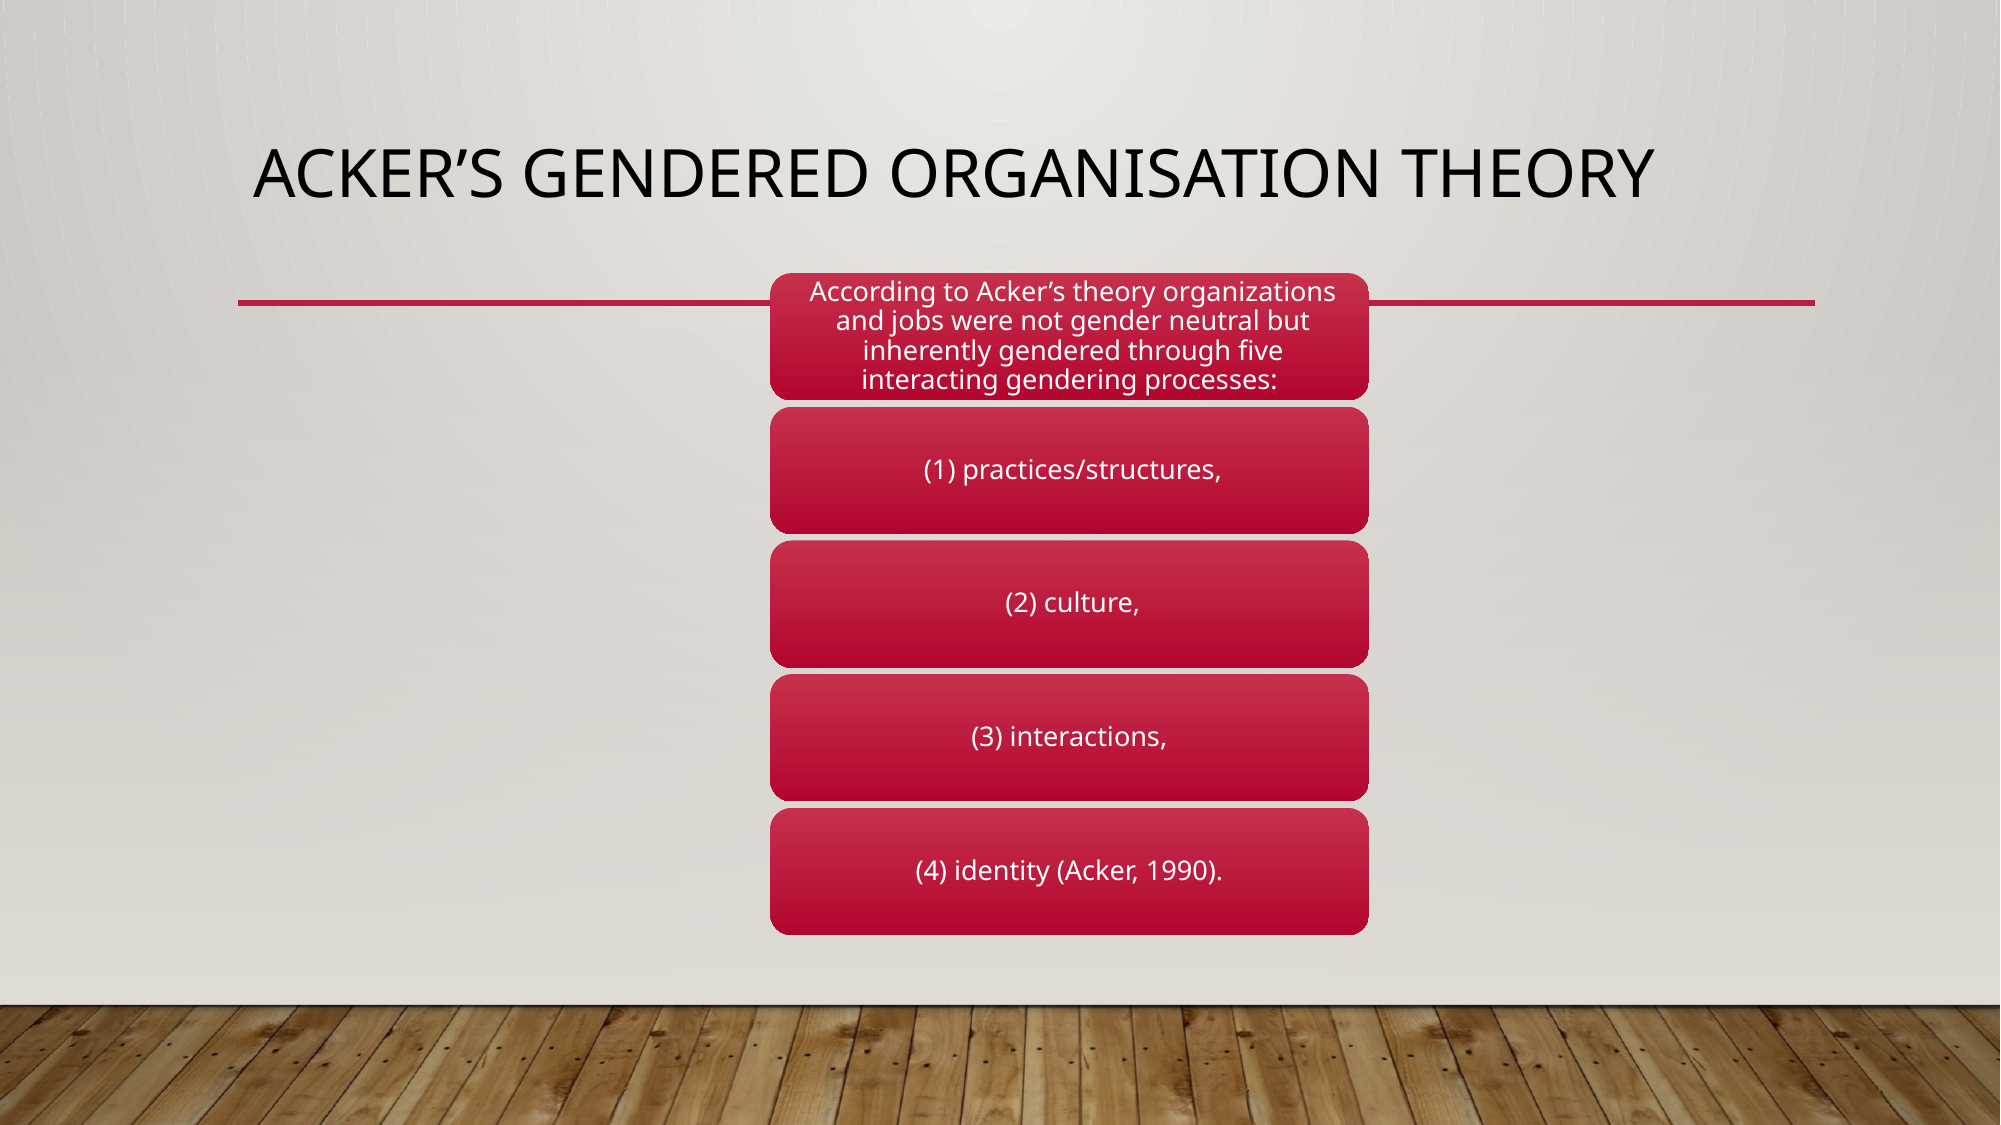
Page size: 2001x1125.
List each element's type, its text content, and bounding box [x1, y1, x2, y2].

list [237, 272, 1902, 936]
picture [0, 1005, 2000, 1125]
title Acker’s gendered organisation theory [238, 131, 1814, 272]
